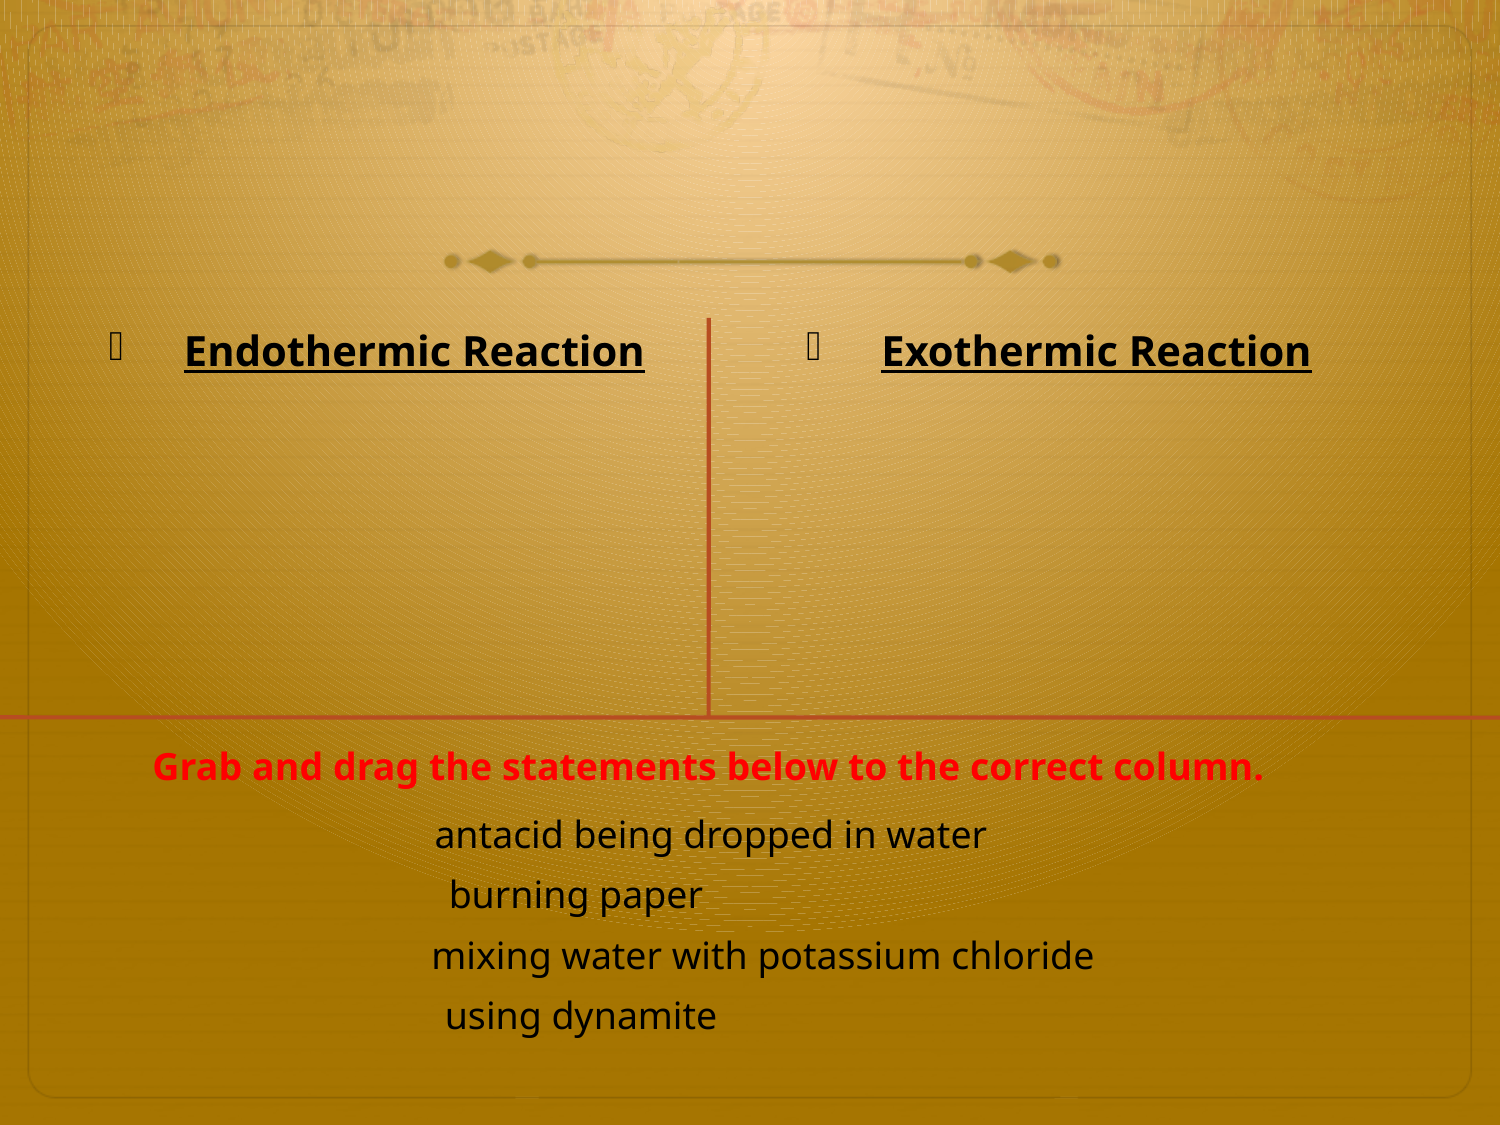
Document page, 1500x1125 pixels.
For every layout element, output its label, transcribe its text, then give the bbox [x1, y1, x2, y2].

list Endothermic Reaction [93, 317, 706, 393]
picture [0, 0, 1500, 715]
text_box Grab and drag the statements below to the correct column. [137, 735, 1281, 795]
picture [0, 720, 1500, 1125]
text_box burning paper [433, 863, 718, 924]
text_box mixing water with potassium chloride [416, 924, 1110, 985]
text_box using dynamite [429, 985, 743, 1045]
list Exothermic Reaction [791, 317, 1407, 393]
text_box antacid being dropped in water [419, 803, 1003, 864]
